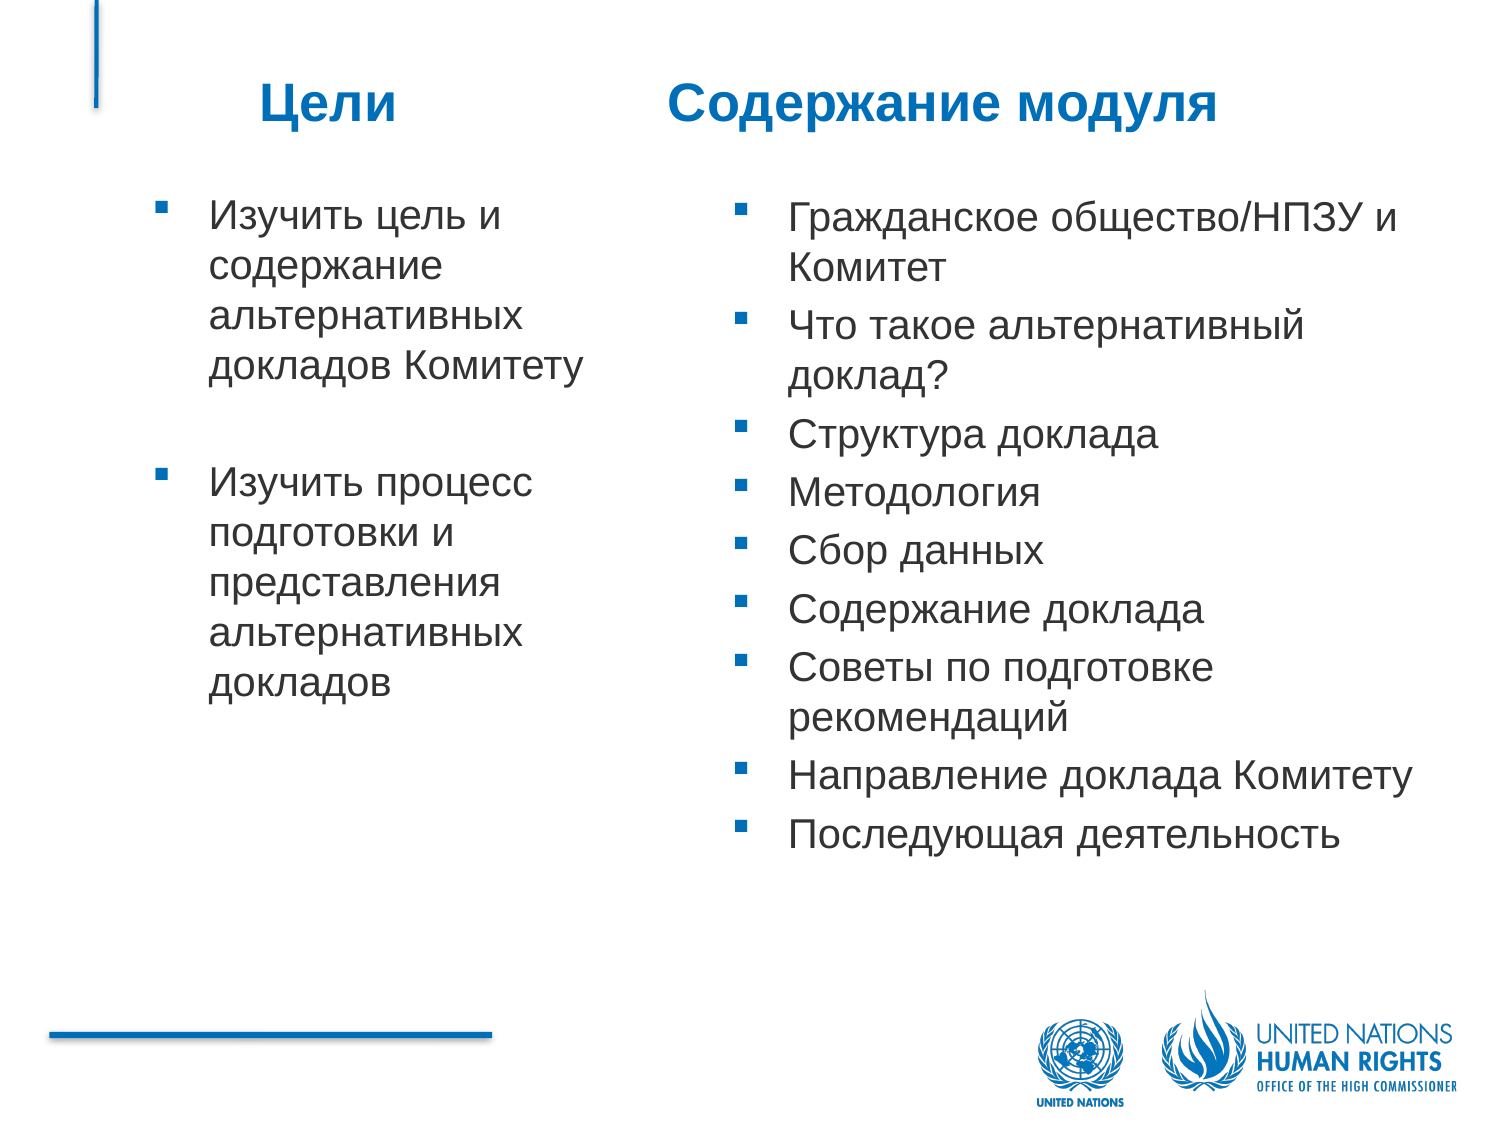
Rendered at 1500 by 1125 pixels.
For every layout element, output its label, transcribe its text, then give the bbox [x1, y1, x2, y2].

text_box Цели [244, 60, 413, 140]
text_box Изучить цель и содержание альтернативных докладов Комитету Изучить процесс подготовки и представления альтернативных докладов [137, 180, 675, 713]
text_box Гражданское общество/НПЗУ и Комитет Что такое альтернативный доклад? Структура доклада Методология Сбор данных Содержание доклада Советы по подготовке рекомендаций Направление доклада Комитету Последующая деятельность [716, 182, 1461, 1125]
text_box Содержание модуля [653, 60, 1235, 140]
